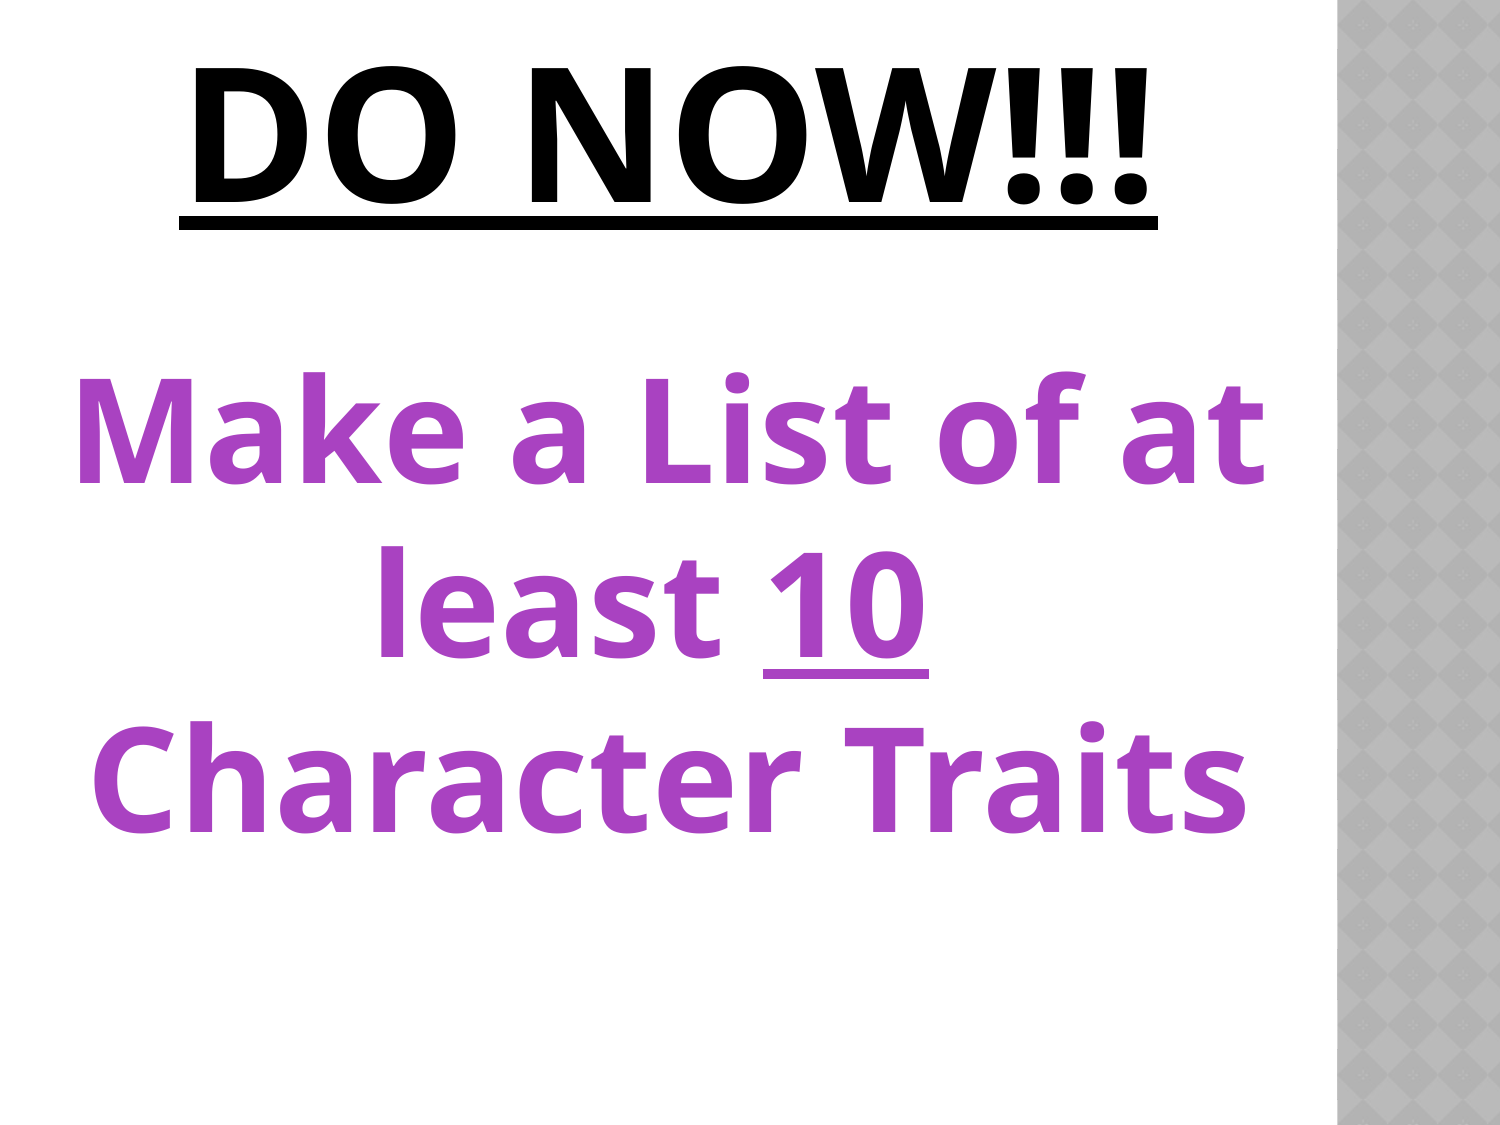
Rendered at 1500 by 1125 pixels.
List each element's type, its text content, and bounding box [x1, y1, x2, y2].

list Make a List of at least 10 Character Traits [0, 329, 1338, 1125]
title DO NOW!!! [75, 52, 1263, 240]
